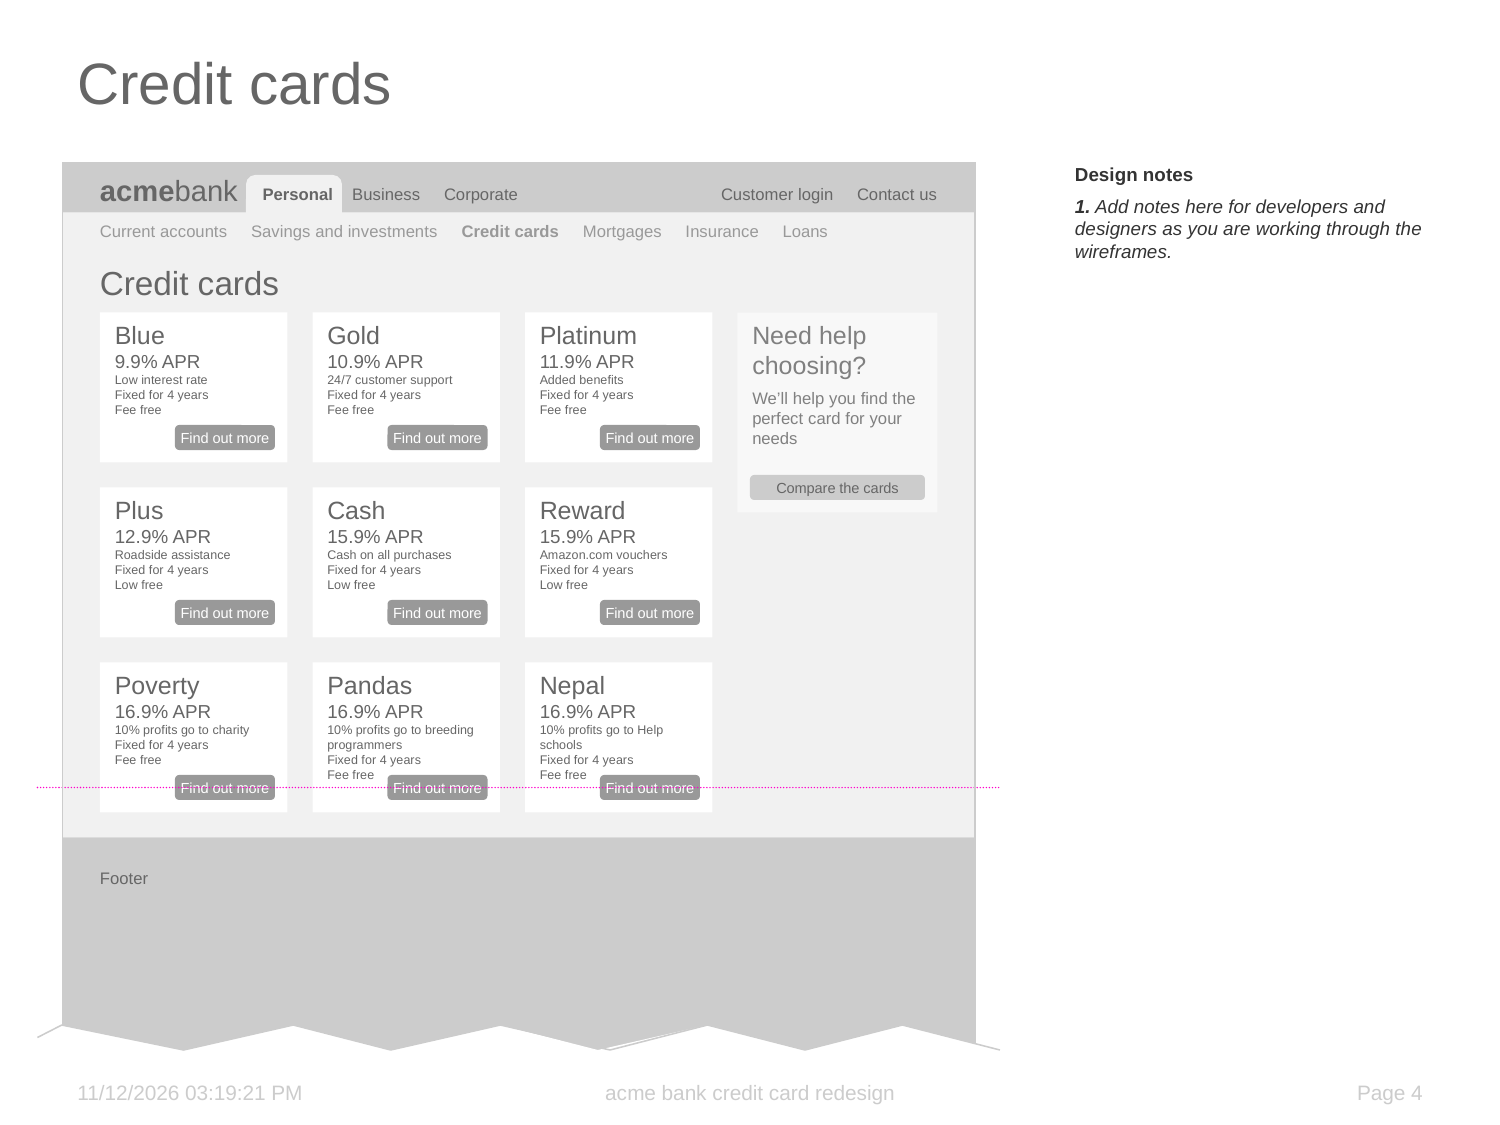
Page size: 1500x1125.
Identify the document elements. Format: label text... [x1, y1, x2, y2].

text_box Current accounts Savings and investments Credit cards Mortgages Insurance Loans [99, 212, 925, 250]
footer acme bank credit card redesign [425, 1074, 1075, 1113]
slide_number Page 4 [1125, 1074, 1438, 1113]
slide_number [62, 1085, 375, 1113]
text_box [37, 1024, 1001, 1076]
text_box [62, 162, 975, 1023]
text_box Design notes 1. Add notes here for developers and designers as you are working through the wireframes. [1074, 162, 1438, 1063]
title Credit cards [62, 37, 1438, 125]
